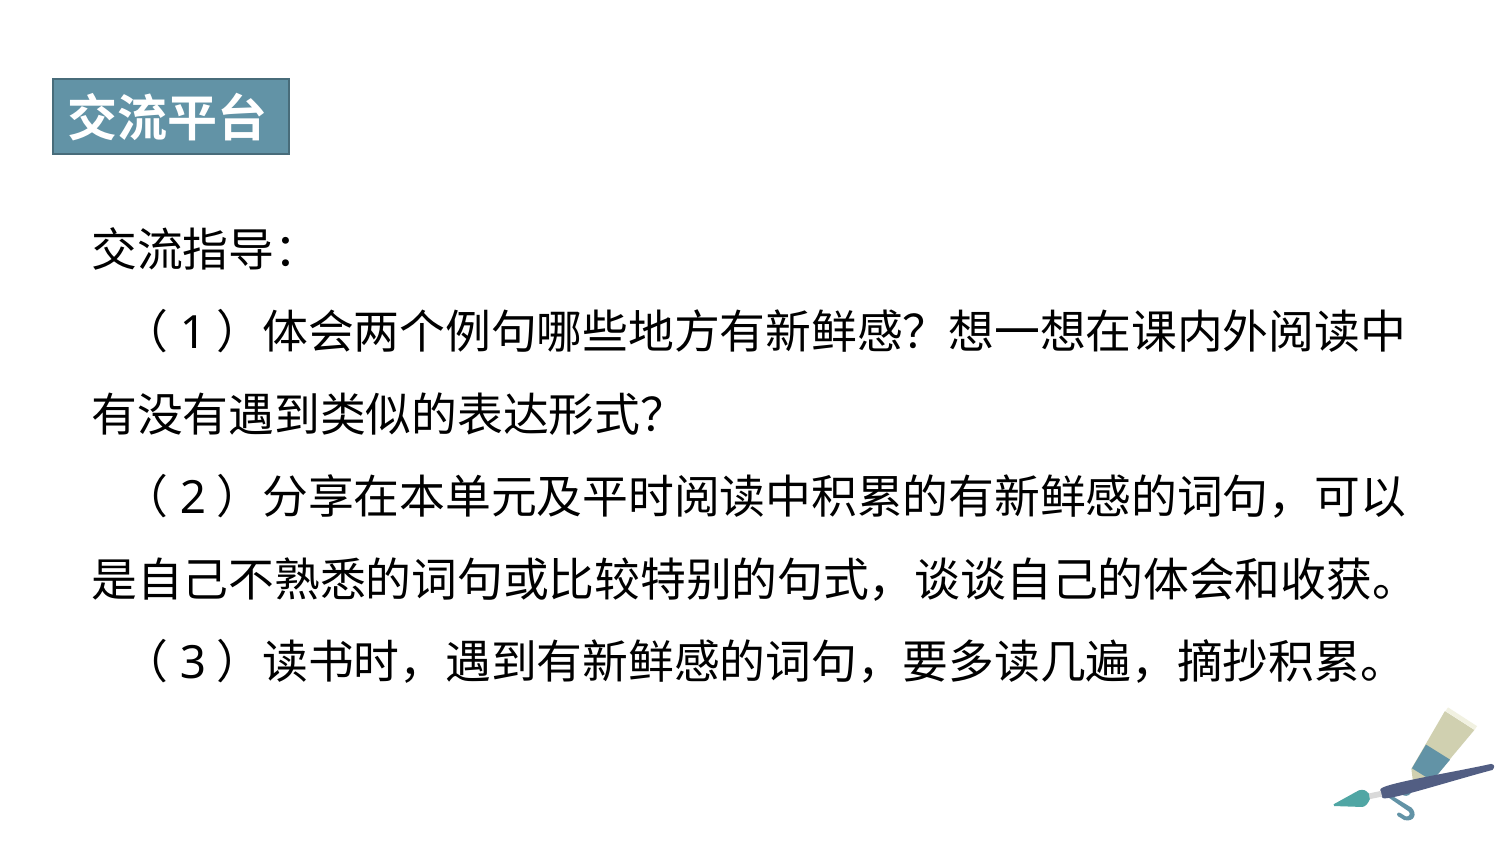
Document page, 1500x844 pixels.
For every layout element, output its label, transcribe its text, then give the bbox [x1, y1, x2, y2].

text_box 交流指导： （1）体会两个例句哪些地方有新鲜感？想一想在课内外阅读中有没有遇到类似的表达形式？ （2）分享在本单元及平时阅读中积累的有新鲜感的词句，可以是自己不熟悉的词句或比较特别的句式，谈谈自己的体会和收获。 （3）读书时，遇到有新鲜感的词句，要多读几遍，摘抄积累。 [76, 185, 1447, 695]
text_box 交流平台 [52, 78, 290, 155]
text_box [1358, 708, 1481, 844]
